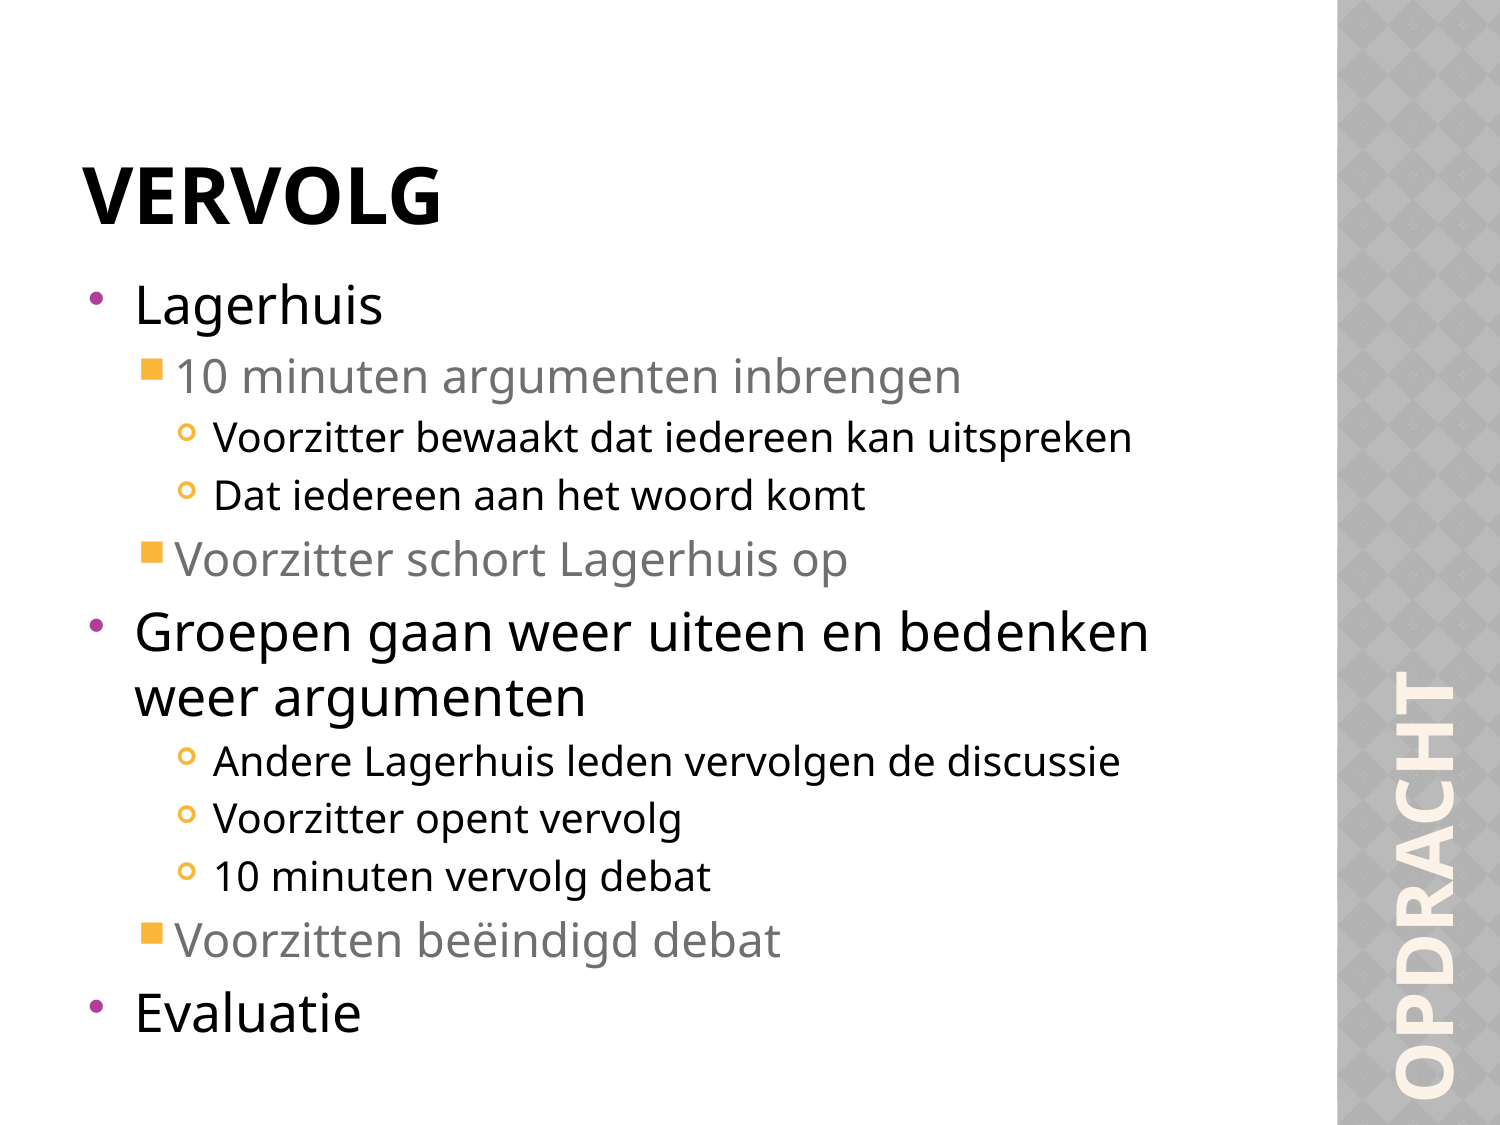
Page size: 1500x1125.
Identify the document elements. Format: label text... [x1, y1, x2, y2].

list Lagerhuis 10 minuten argumenten inbrengen Voorzitter bewaakt dat iedereen kan uitspreken Dat iedereen aan het woord komt Voorzitter schort Lagerhuis op Groepen gaan weer uiteen en bedenken weer argumenten Andere Lagerhuis leden vervolgen de discussie Voorzitter opent vervolg 10 minuten vervolg debat Voorzitten beëindigd debat Evaluatie [75, 264, 1263, 1059]
title vervolg [75, 52, 1263, 240]
text_box Opdracht [1364, 0, 1469, 1113]
